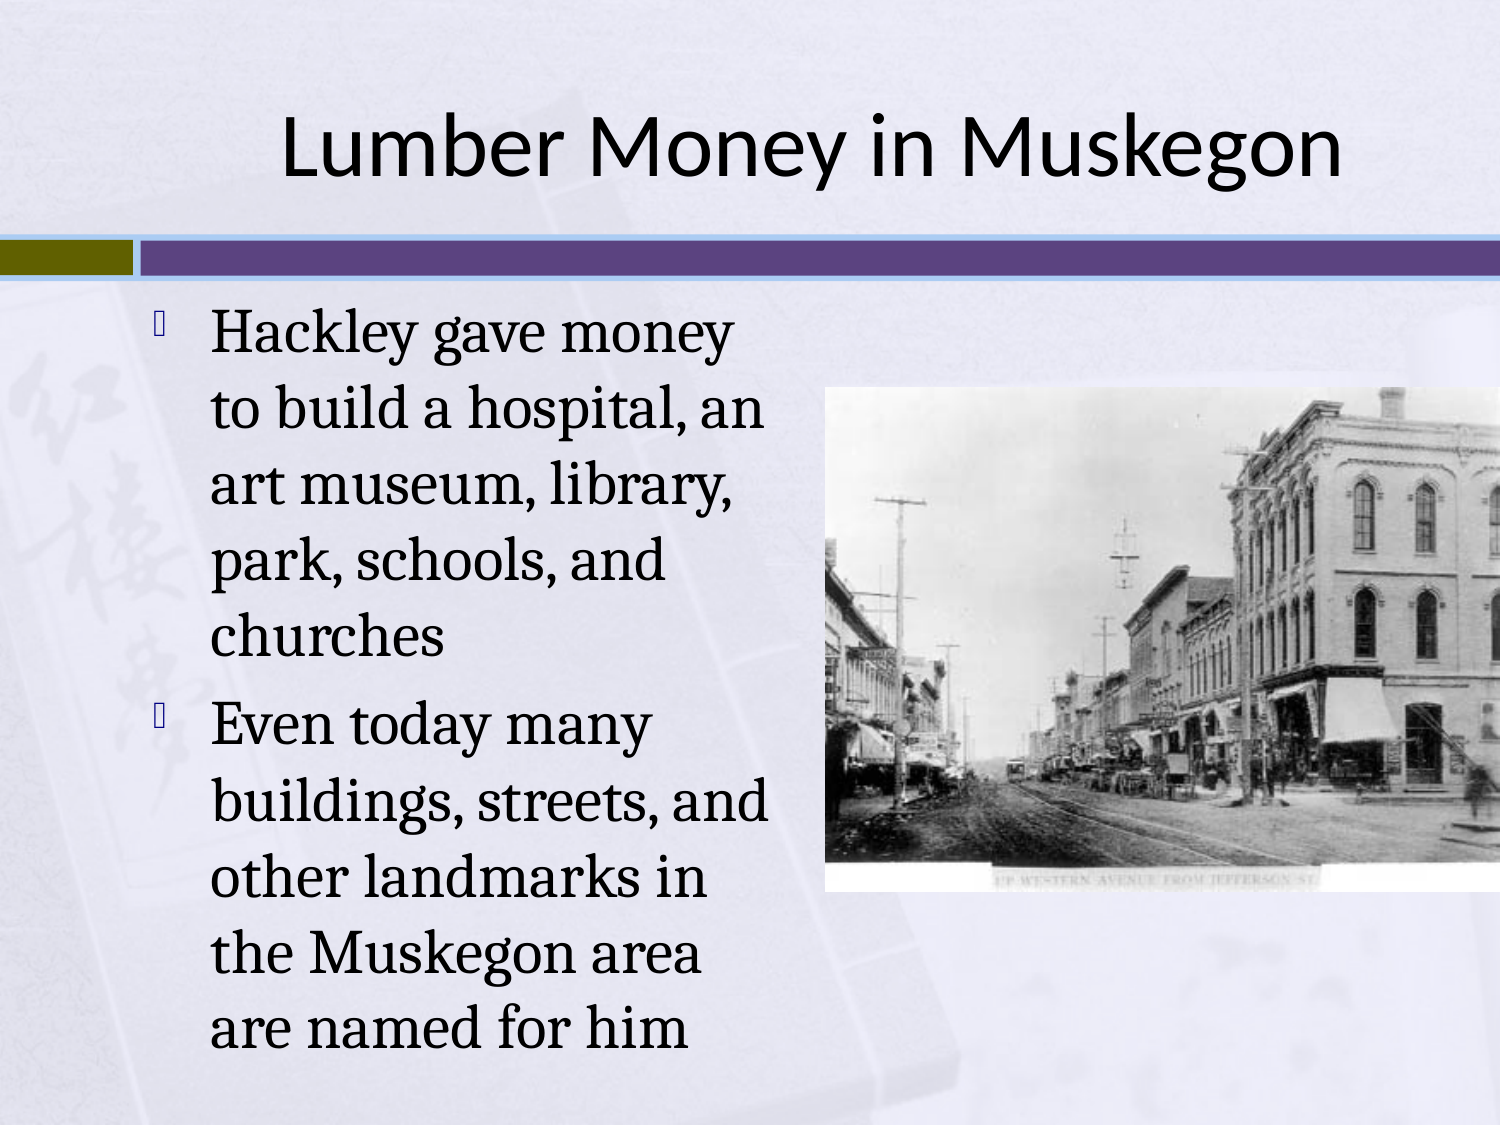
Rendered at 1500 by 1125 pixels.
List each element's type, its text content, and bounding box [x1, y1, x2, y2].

title Lumber Money in Muskegon [138, 46, 1489, 234]
picture [824, 386, 1500, 893]
list Hackley gave money to build a hospital, an art museum, library, park, schools, and churches Even today many buildings, streets, and other landmarks in the Muskegon area are named for him [138, 281, 800, 1076]
